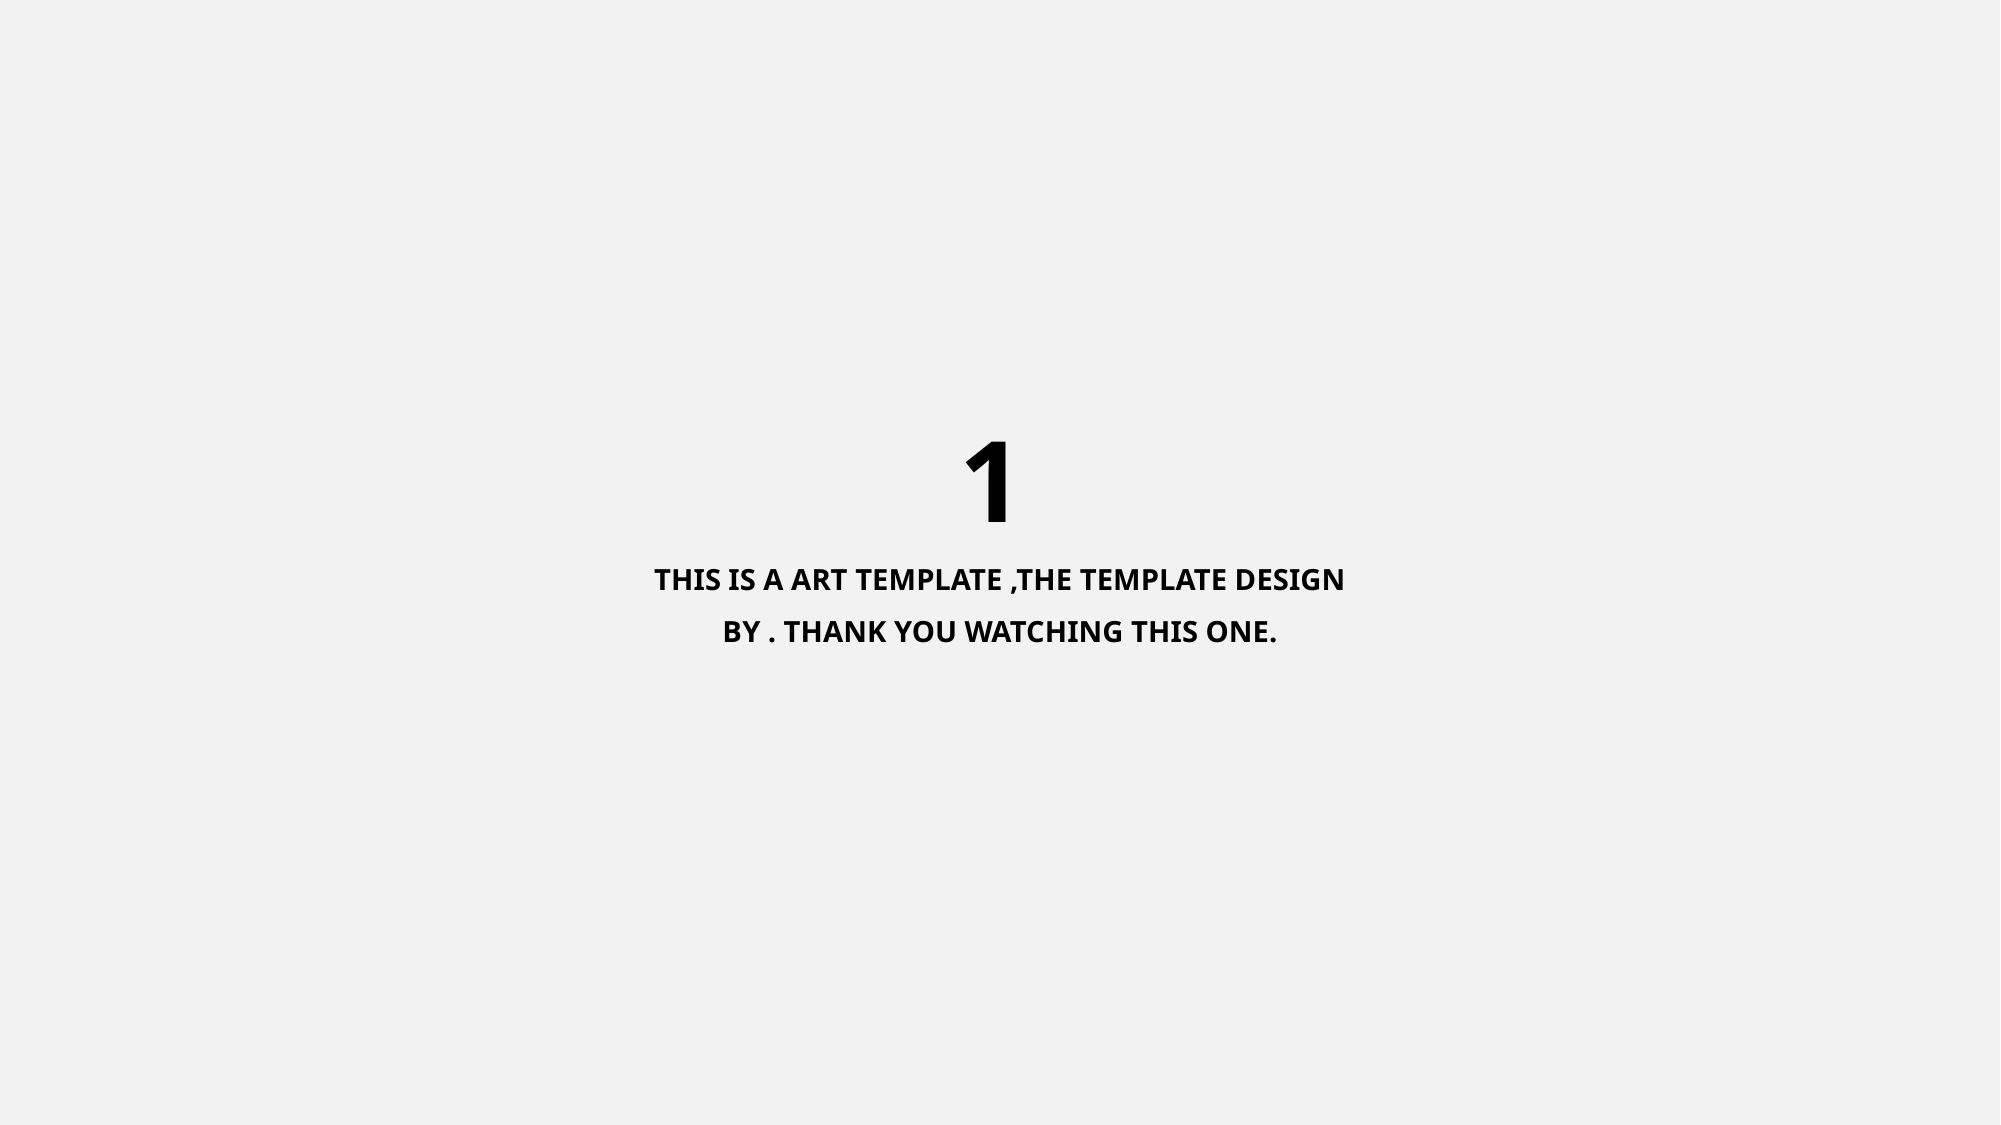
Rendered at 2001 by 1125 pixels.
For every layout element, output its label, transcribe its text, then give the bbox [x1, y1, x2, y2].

text_box 1 [694, 335, 1289, 536]
text_box THIS IS A ART TEMPLATE ,THE TEMPLATE DESIGN BY . THANK YOU WATCHING THIS ONE. [612, 536, 1388, 656]
